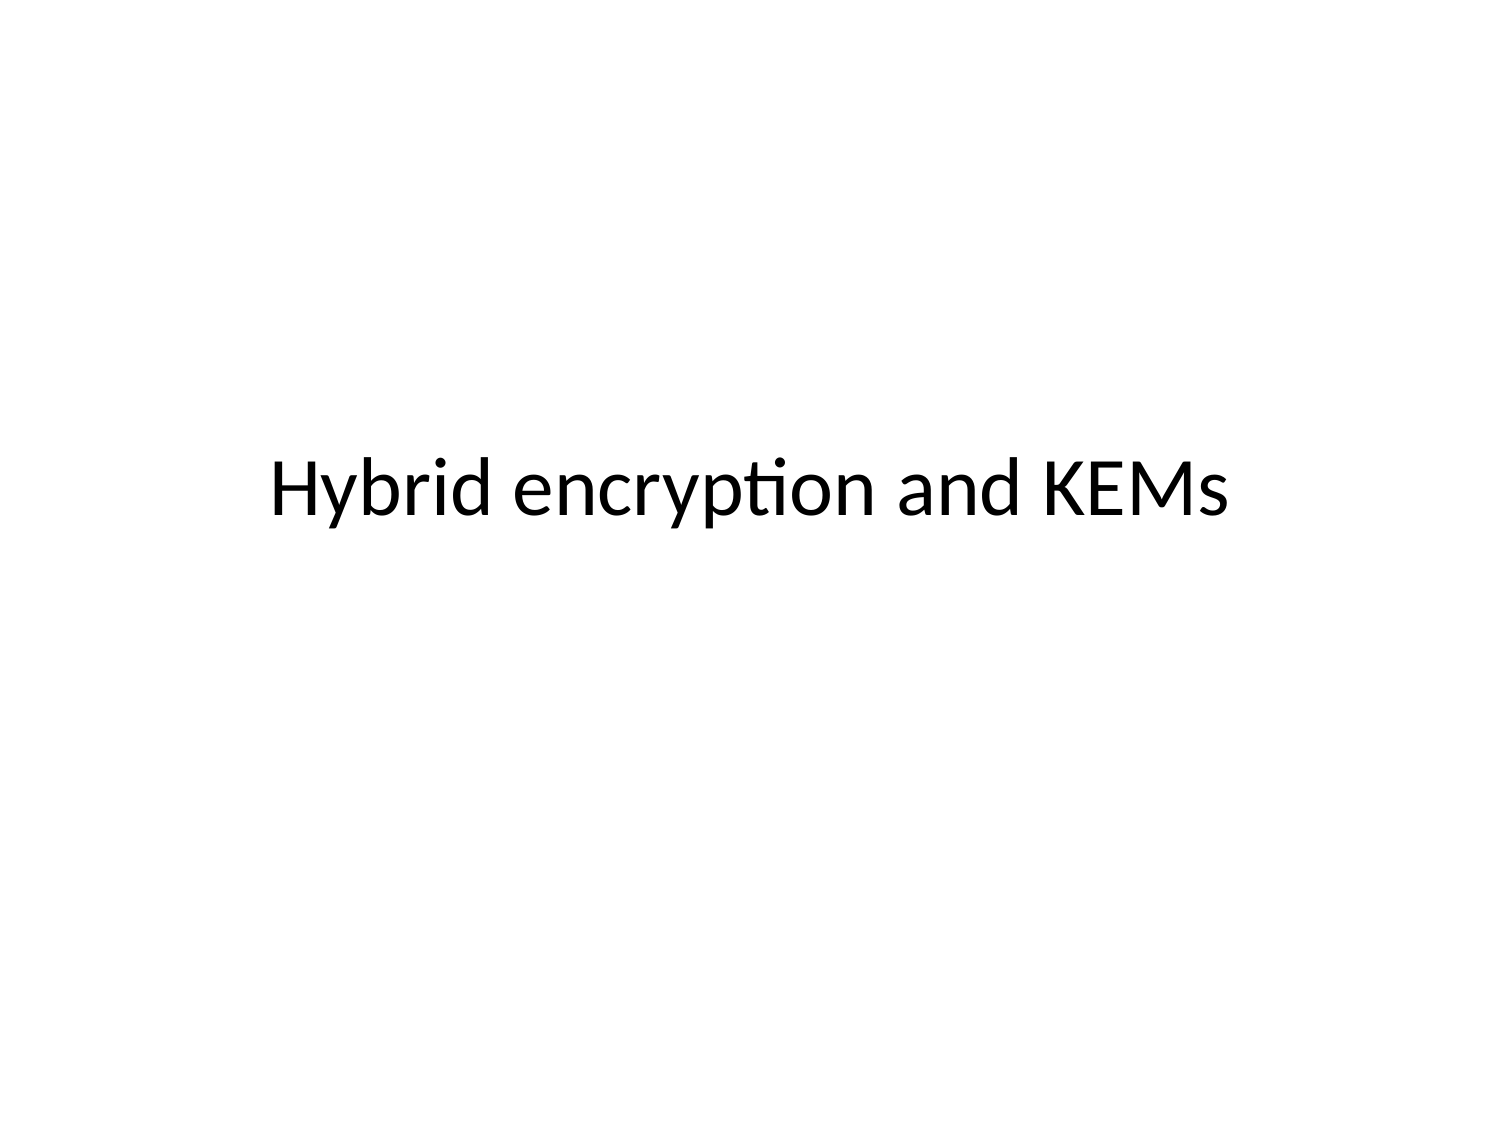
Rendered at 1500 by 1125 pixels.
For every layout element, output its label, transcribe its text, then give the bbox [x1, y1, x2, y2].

subtitle Hybrid encryption and KEMs [225, 425, 1275, 713]
